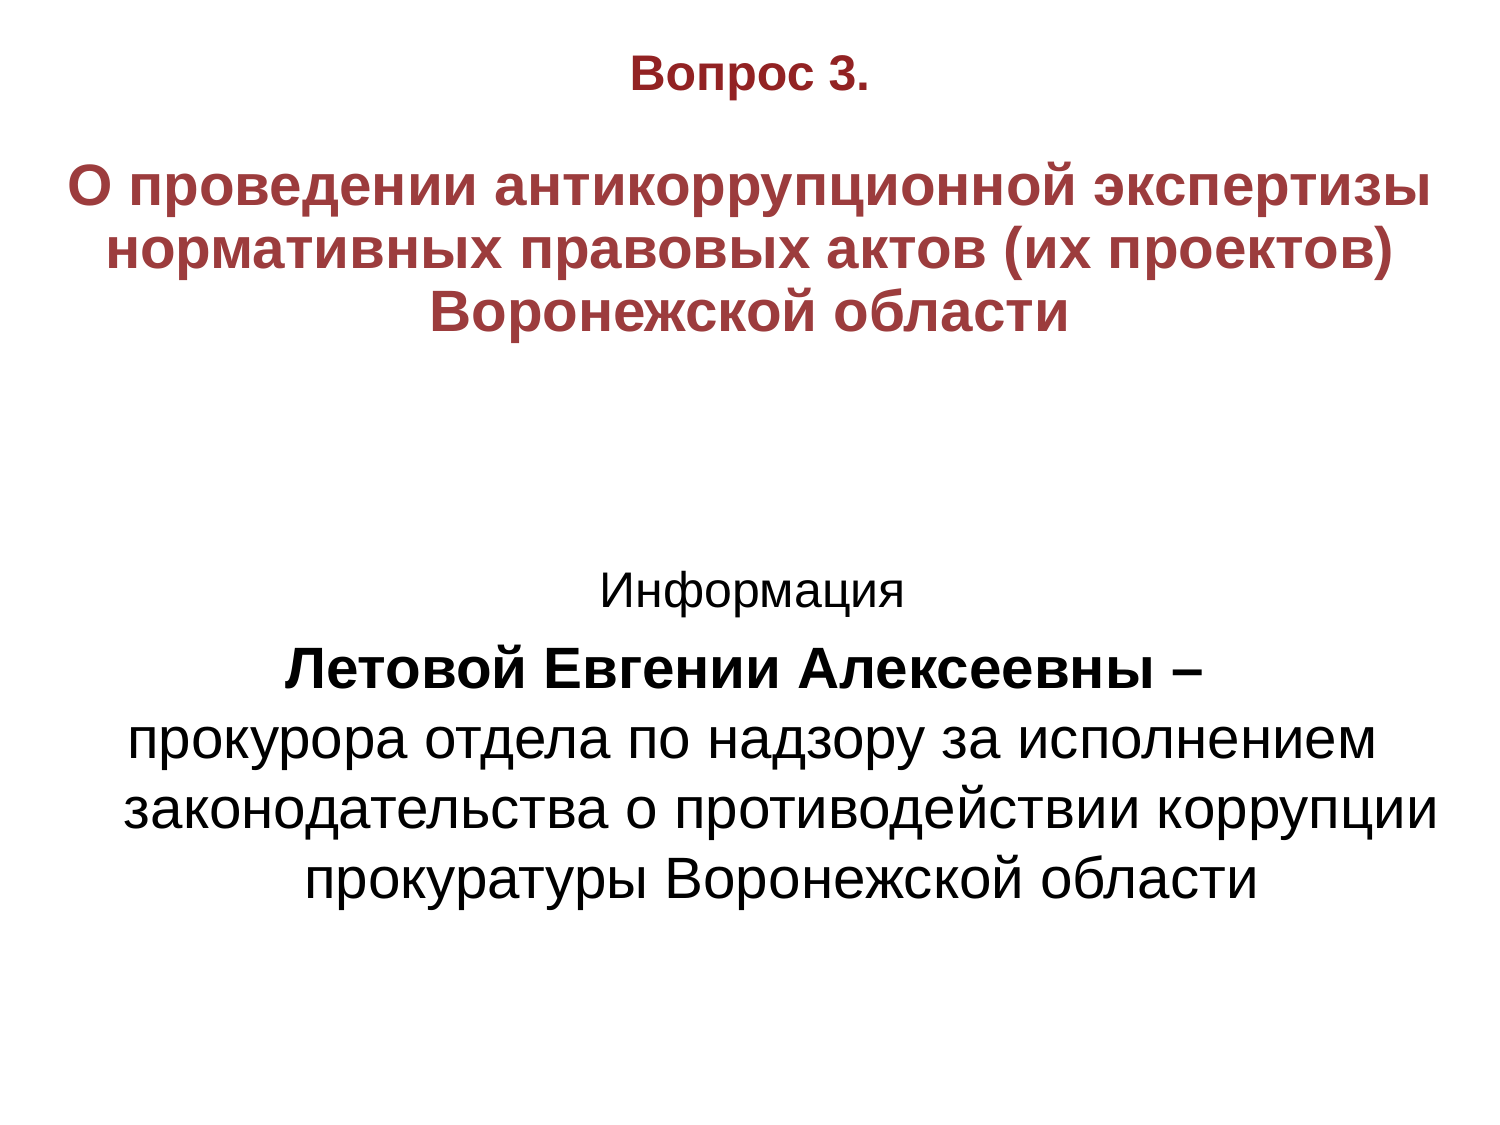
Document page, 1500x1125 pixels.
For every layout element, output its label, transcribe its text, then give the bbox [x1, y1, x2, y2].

text_box Информация Летовой Евгении Алексеевны – прокурора отдела по надзору за исполнением законодательства о противодействии коррупции прокуратуры Воронежской области [0, 556, 1500, 1072]
text_box Вопрос 3. О проведении антикоррупционной экспертизы нормативных правовых актов (их проектов) Воронежской области [0, 40, 1500, 556]
